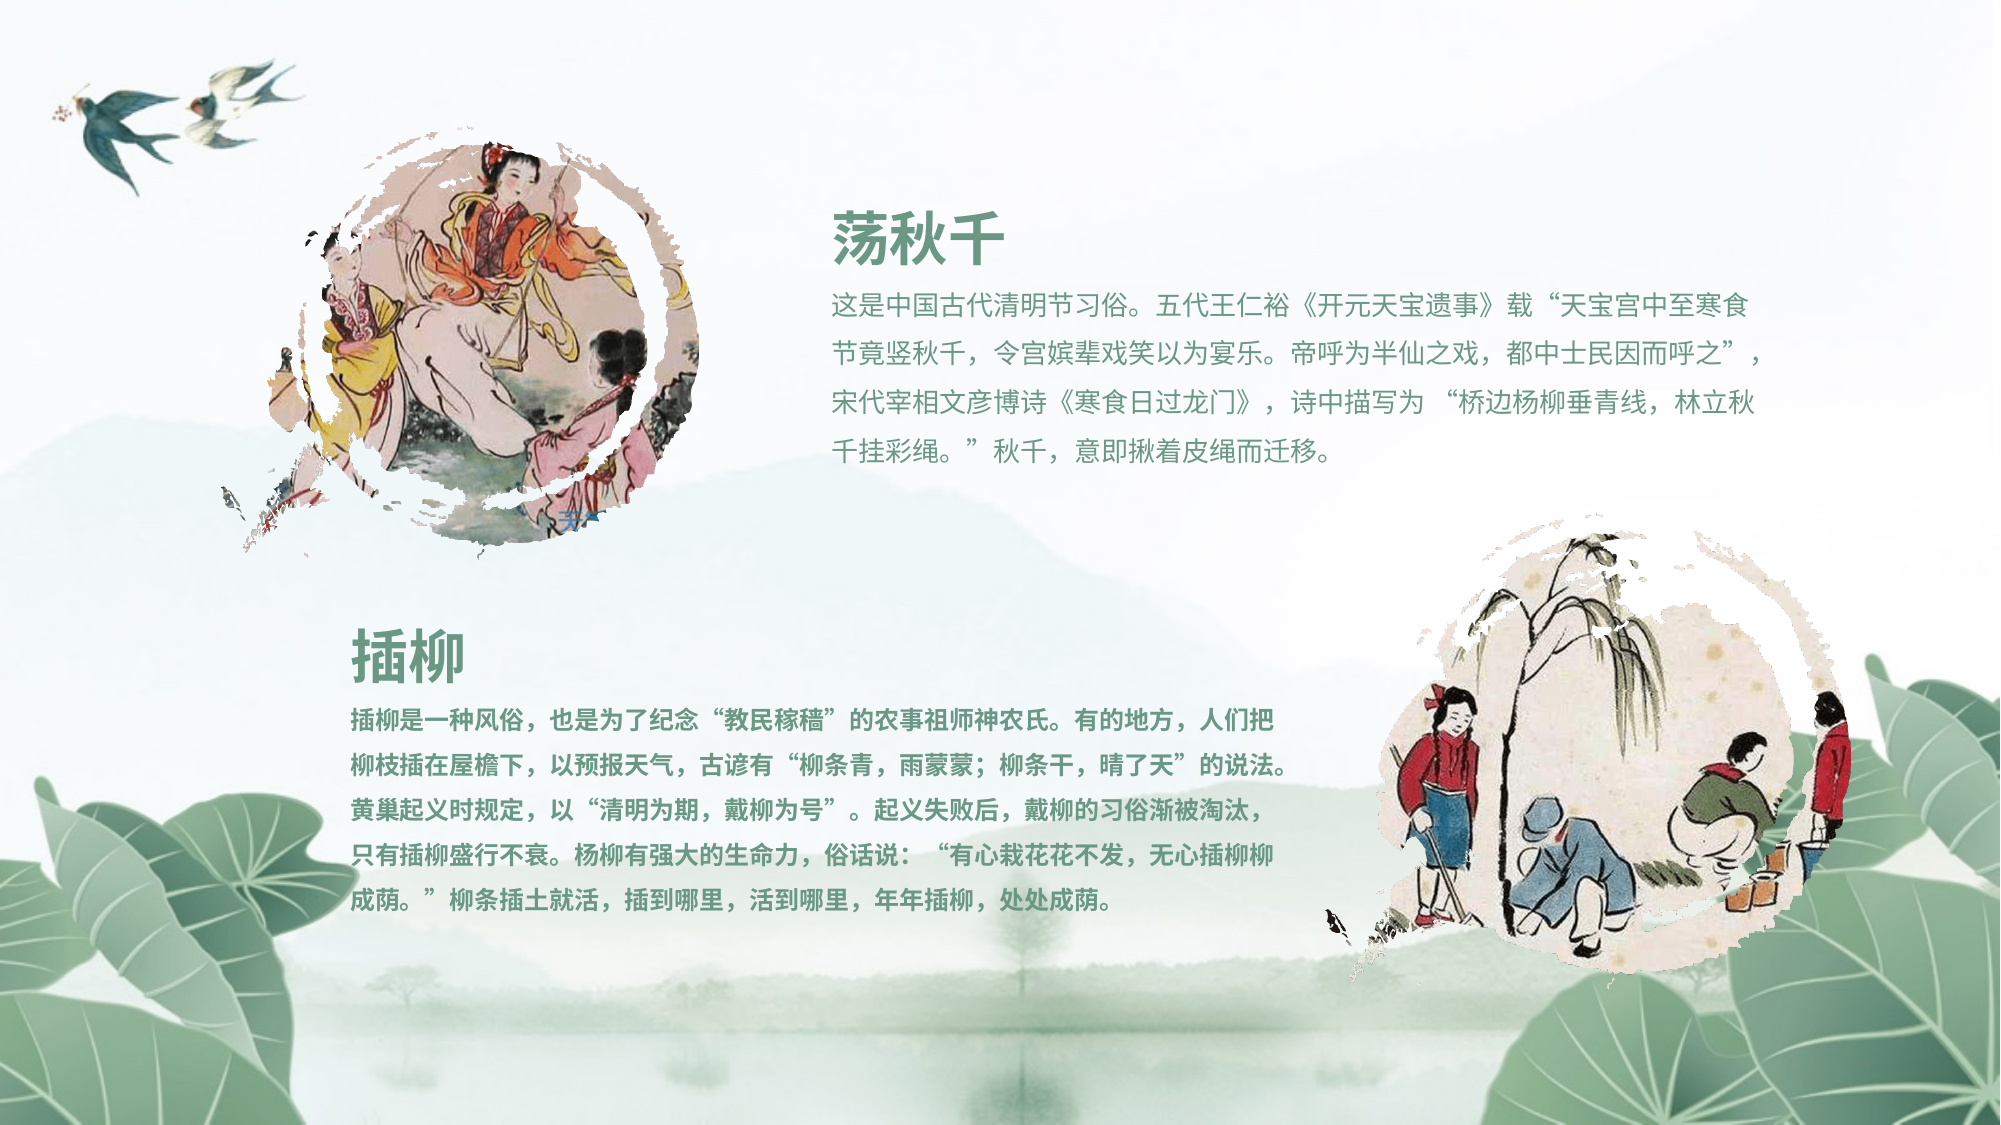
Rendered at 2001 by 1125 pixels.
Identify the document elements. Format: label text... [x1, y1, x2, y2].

text_box 荡秋千 这是中国古代清明节习俗。五代王仁裕《开元天宝遗事》载“天宝宫中至寒食节竟竖秋千，令宫嫔辈戏笑以为宴乐。帝呼为半仙之戏，都中士民因而呼之”，宋代宰相文彦博诗《寒食日过龙门》，诗中描写为 “桥边杨柳垂青线，林立秋千挂彩绳。”秋千，意即揪着皮绳而迁移。 [816, 159, 1781, 475]
text_box 插柳 插柳是一种风俗，也是为了纪念“教民稼穑”的农事祖师神农氏。有的地方，人们把柳枝插在屋檐下，以预报天气，古谚有“柳条青，雨蒙蒙；柳条干，晴了天”的说法。黄巢起义时规定，以“清明为期，戴柳为号”。起义失败后，戴柳的习俗渐被淘汰，只有插柳盛行不衰。杨柳有强大的生命力，俗话说：“有心栽花花不发，无心插柳柳成荫。”柳条插土就活，插到哪里，活到哪里，年年插柳，处处成荫。 [335, 577, 1299, 922]
picture [0, 0, 2000, 1125]
